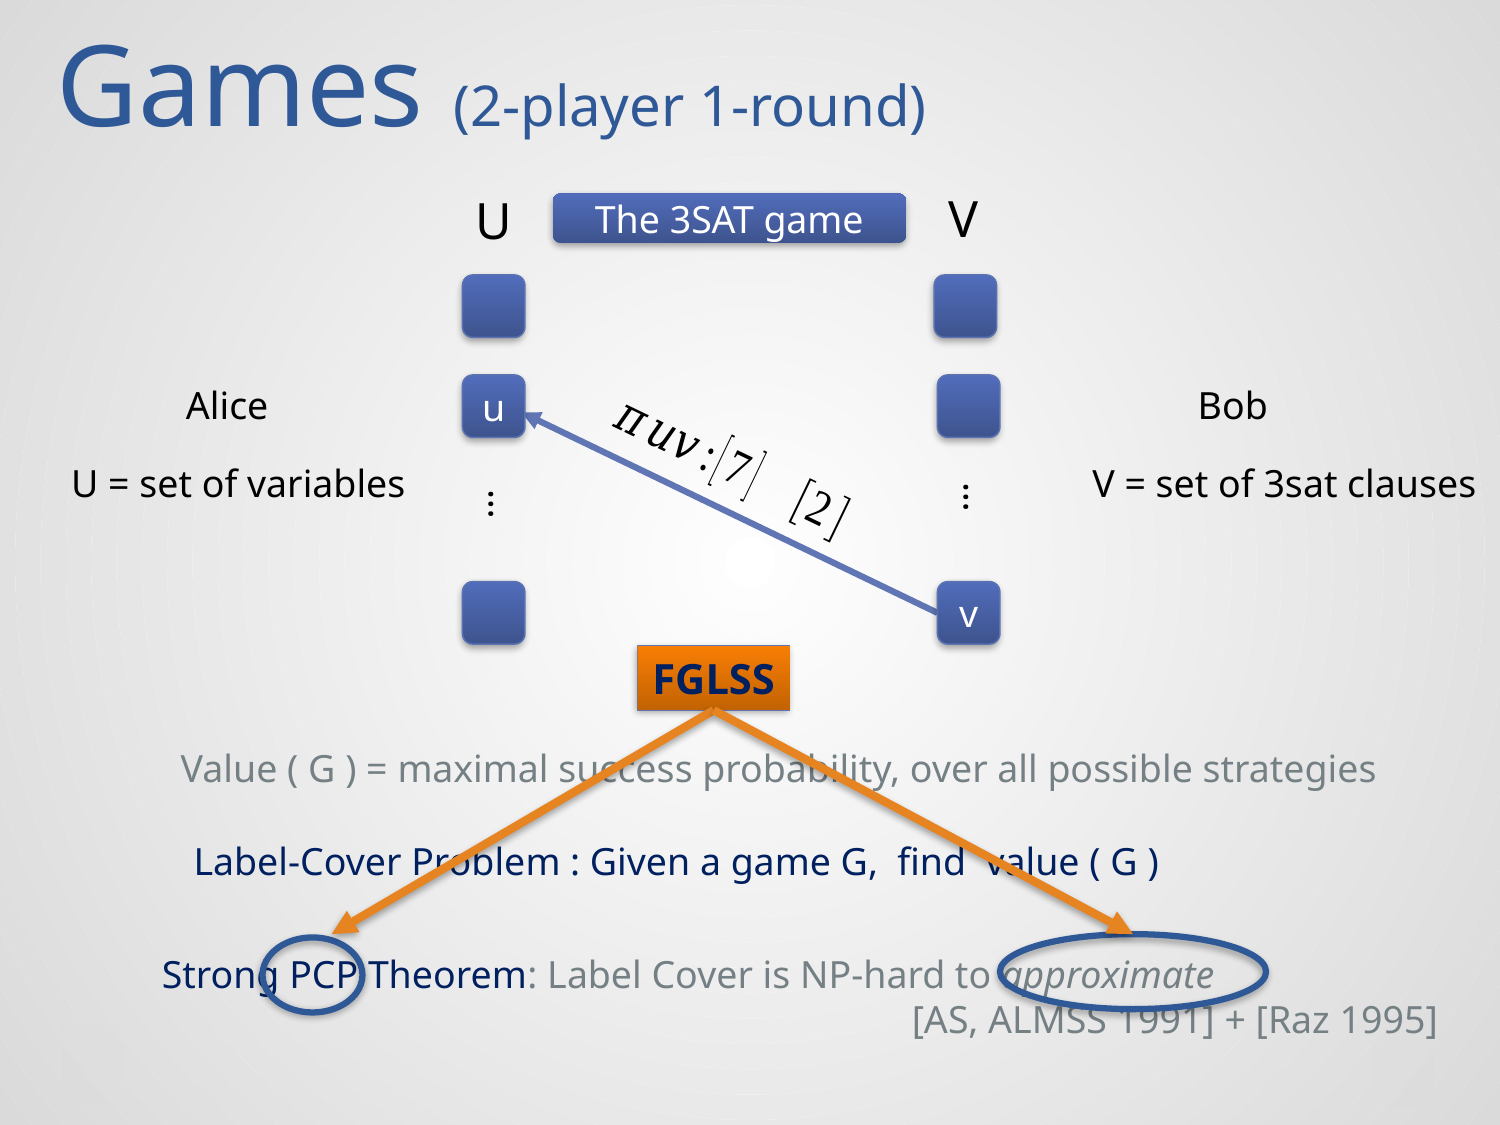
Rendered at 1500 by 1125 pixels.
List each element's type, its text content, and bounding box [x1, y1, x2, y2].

text_box Bob [1182, 374, 1283, 435]
text_box Label-Cover Problem : Given a game G, find value ( G ) [178, 830, 257, 891]
text_box [936, 374, 1001, 439]
text_box V [933, 180, 994, 256]
text_box … [474, 474, 516, 535]
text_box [262, 645, 1267, 1013]
text_box Value ( G ) = maximal success probability, over all possible strategies [165, 737, 257, 798]
text_box u [461, 374, 526, 439]
text_box U [460, 182, 527, 257]
text_box [933, 274, 998, 339]
text_box [461, 580, 526, 643]
text_box V = set of 3sat clauses [1077, 452, 1492, 513]
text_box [521, 412, 938, 614]
text_box Strong PCP Theorem: Label Cover is NP-hard to approximate [AS, ALMSS 1991] + [Raz 1995] [147, 944, 1454, 1049]
text_box [461, 274, 526, 339]
text_box Games (2-player 1-round) [0, 4, 1013, 157]
text_box v [936, 580, 1001, 643]
text_box Value ( G ) = maximal success probability, over all possible strategies [1271, 737, 1393, 798]
text_box The 3SAT game [552, 193, 907, 244]
text_box … [948, 467, 1009, 528]
text_box Alice [171, 374, 284, 435]
text_box U = set of variables [56, 452, 421, 513]
